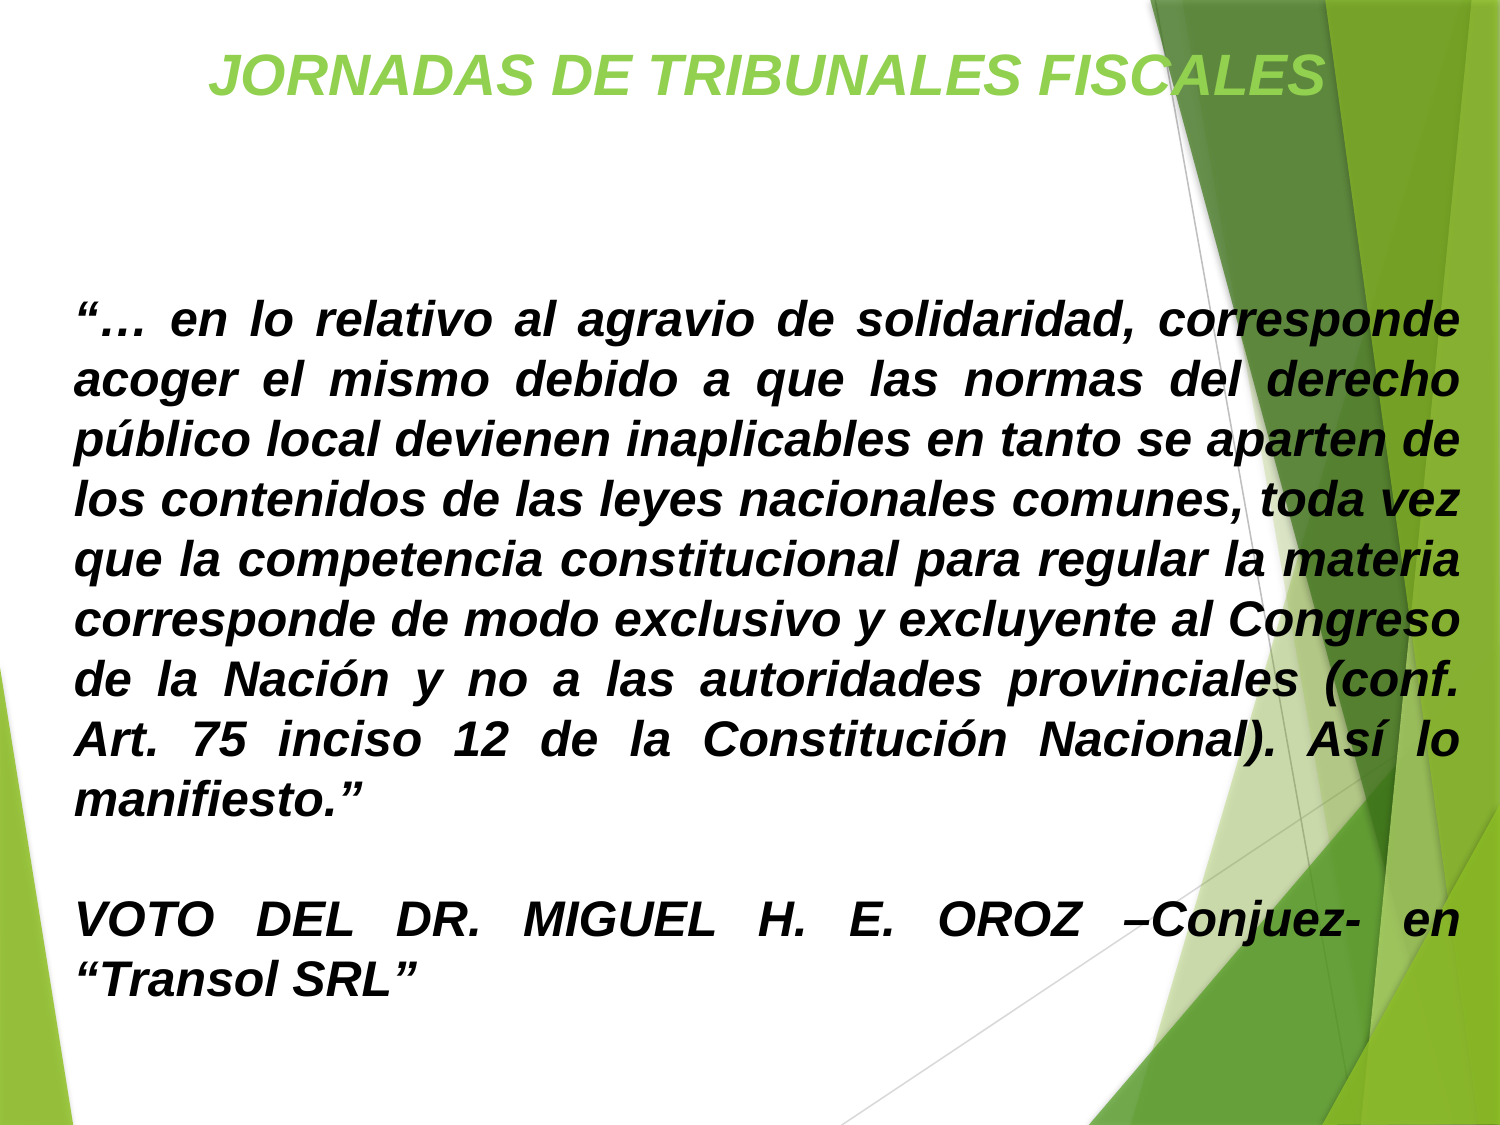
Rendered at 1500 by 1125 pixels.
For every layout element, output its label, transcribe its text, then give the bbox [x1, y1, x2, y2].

text_box JORNADAS DE TRIBUNALES FISCALES “… en lo relativo al agravio de solidaridad, corresponde acoger el mismo debido a que las normas del derecho público local devienen inaplicables en tanto se aparten de los contenidos de las leyes nacionales comunes, toda vez que la competencia constitucional para regular la materia corresponde de modo exclusivo y excluyente al Congreso de la Nación y no a las autoridades provinciales (conf. Art. 75 inciso 12 de la Constitución Nacional). Así lo manifiesto.” VOTO DEL DR. MIGUEL H. E. OROZ –Conjuez- en “Transol SRL” [58, 29, 1477, 1034]
